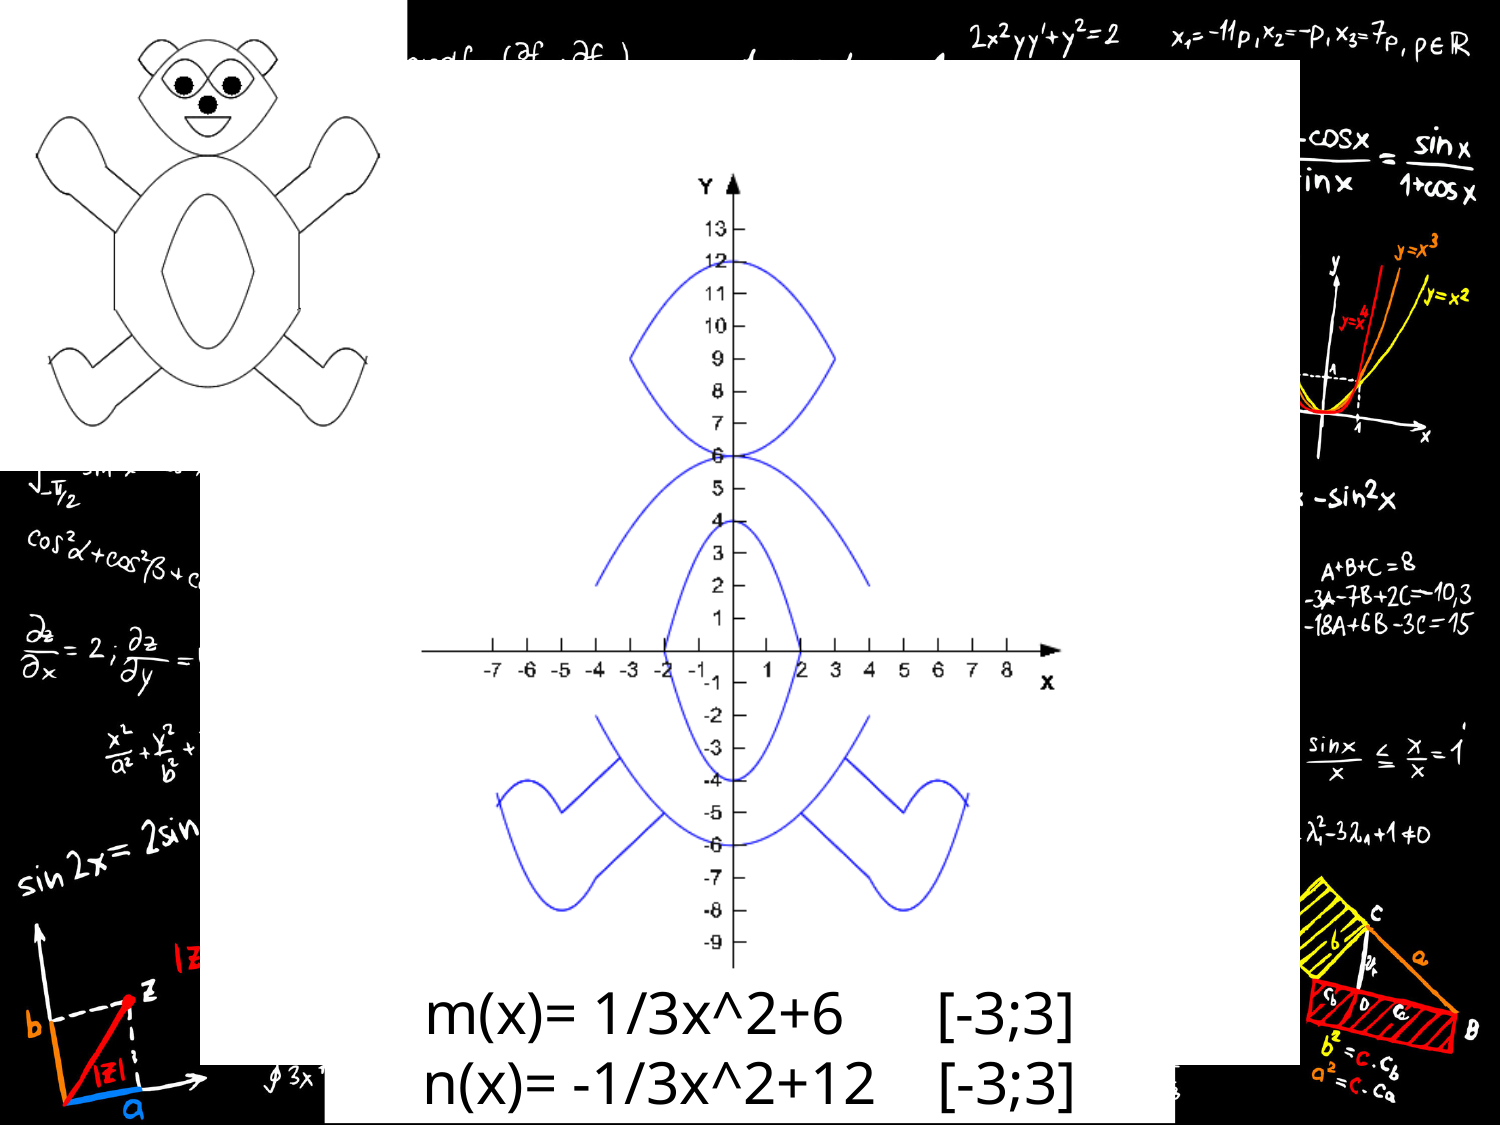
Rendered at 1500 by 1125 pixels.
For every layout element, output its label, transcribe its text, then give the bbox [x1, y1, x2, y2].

text_box m(x)= 1/3x^2+6 [-3;3] n(x)= -1/3x^2+12 [-3;3] [324, 1078, 1176, 1124]
picture [0, 0, 1500, 1125]
